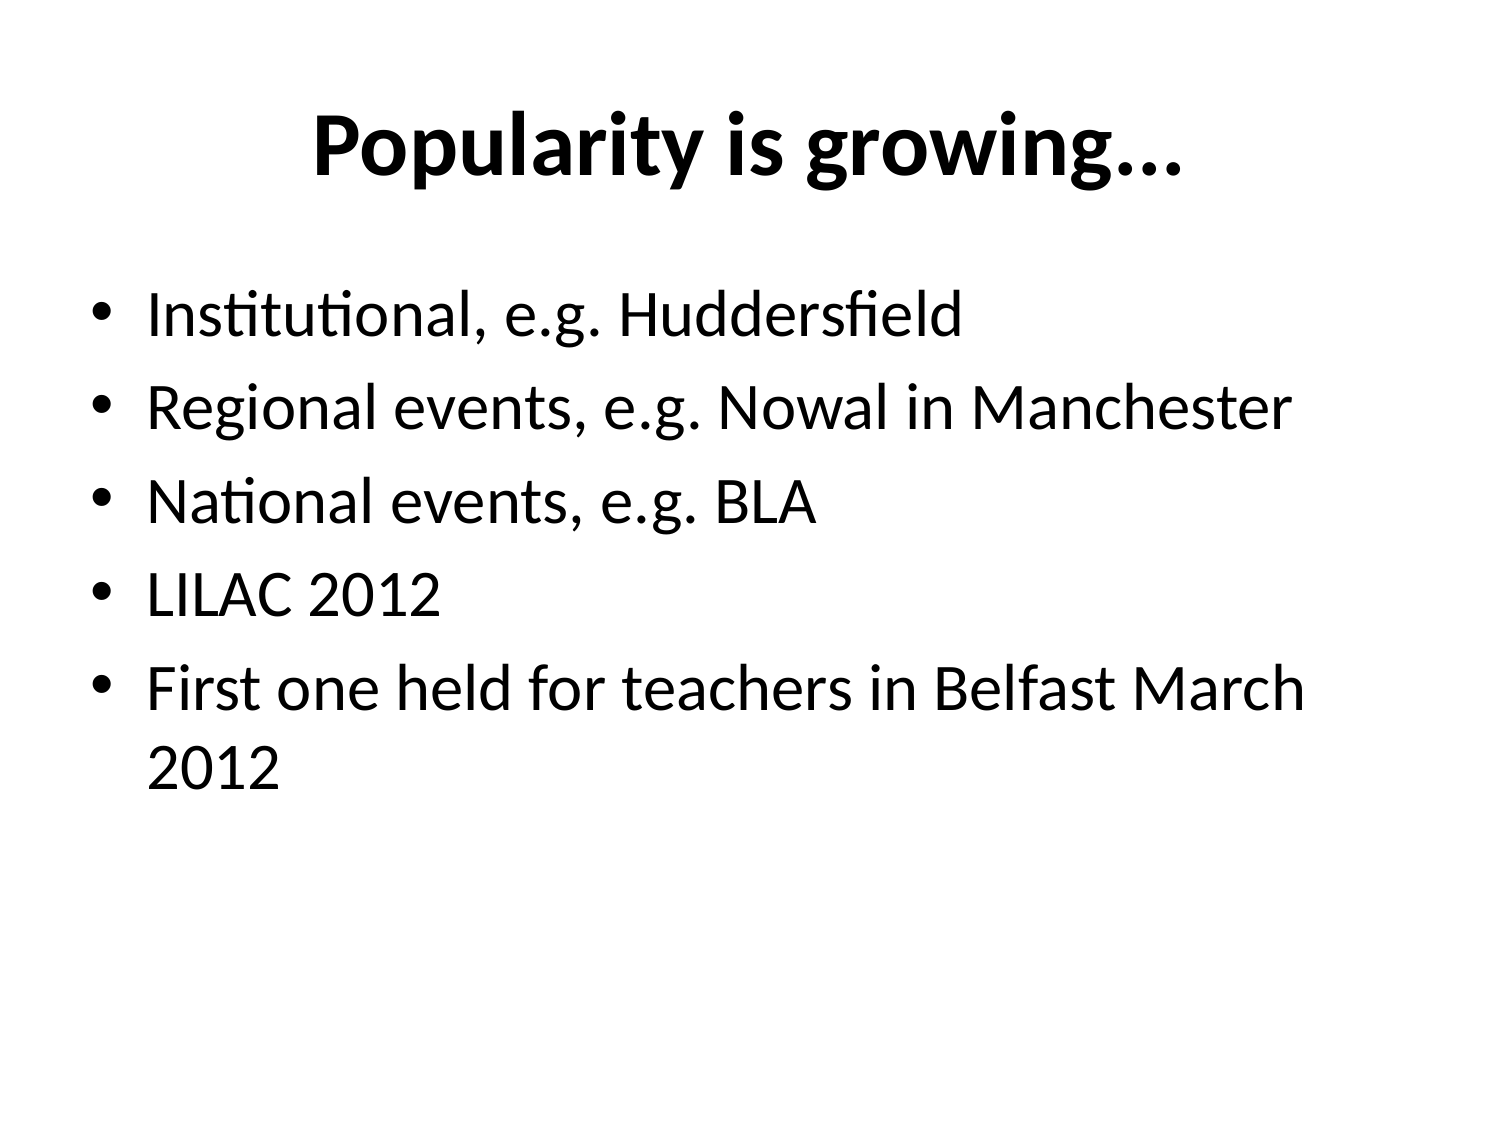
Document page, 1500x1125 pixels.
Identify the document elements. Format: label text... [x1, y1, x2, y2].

list Institutional, e.g. Huddersfield Regional events, e.g. Nowal in Manchester National events, e.g. BLA LILAC 2012 First one held for teachers in Belfast March 2012 [75, 262, 1425, 1005]
title Popularity is growing... [75, 45, 1425, 233]
